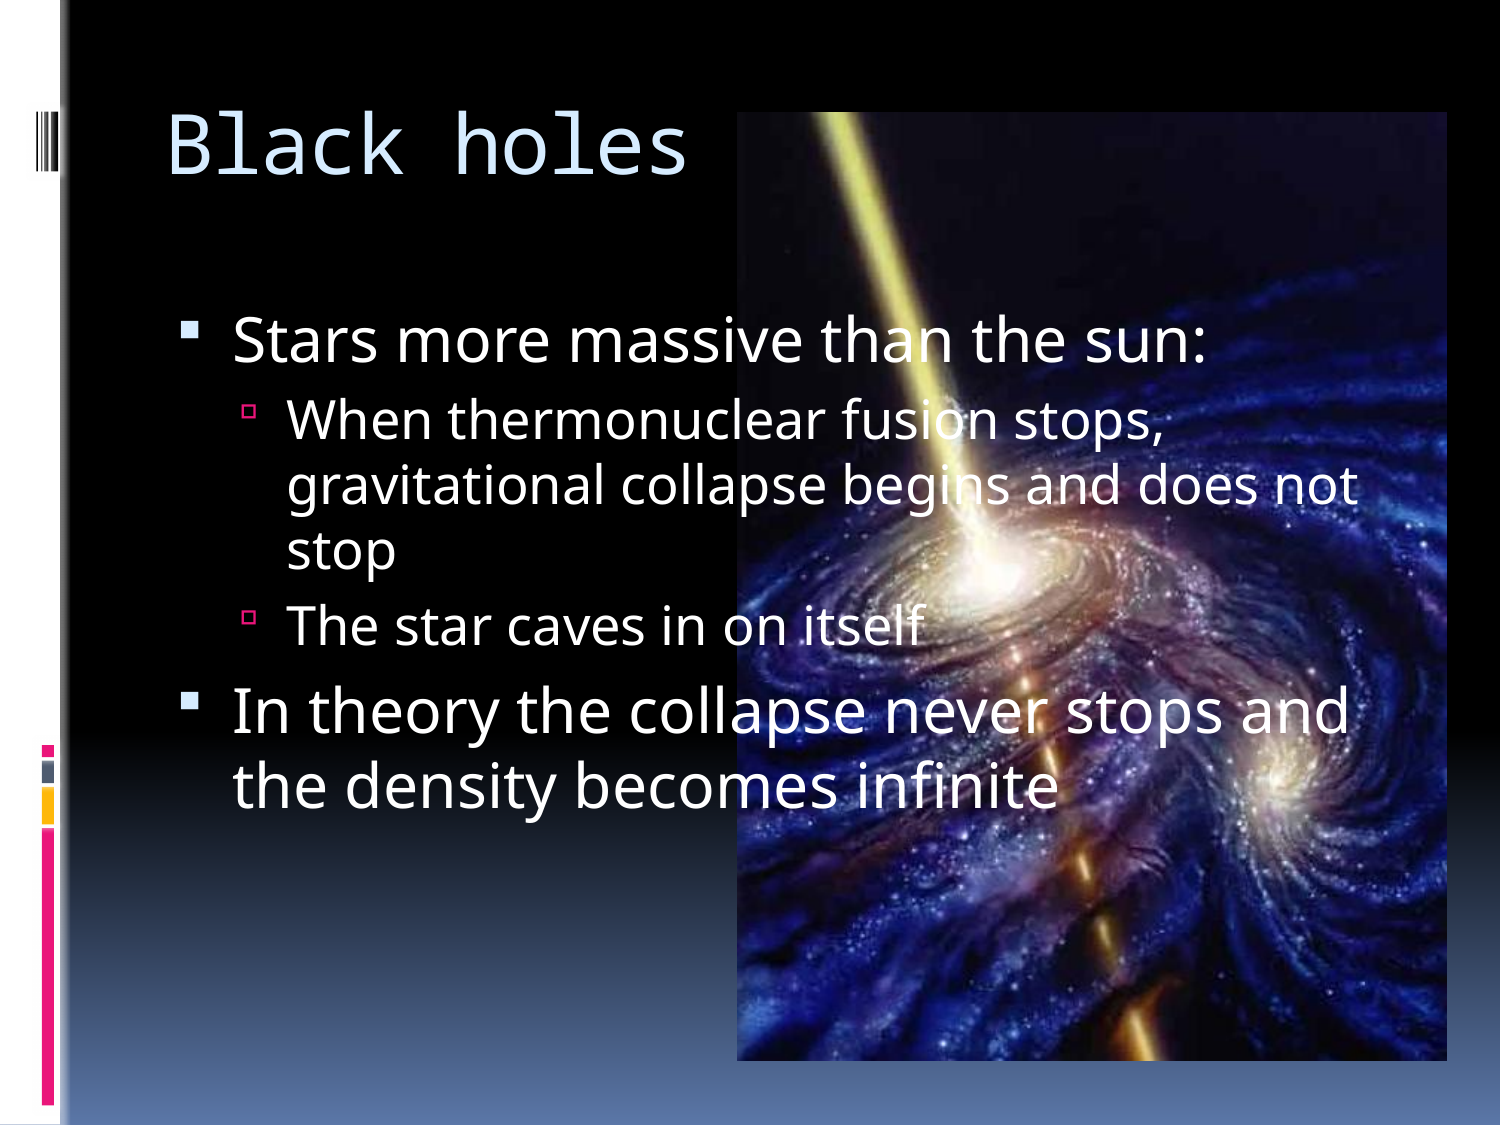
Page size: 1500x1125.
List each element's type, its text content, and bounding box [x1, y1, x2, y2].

list Stars more massive than the sun: When thermonuclear fusion stops, gravitational collapse begins and does not stop The star caves in on itself In theory the collapse never stops and the density becomes infinite [150, 292, 729, 1043]
title Black holes [150, 83, 1425, 234]
picture [736, 112, 1448, 1062]
